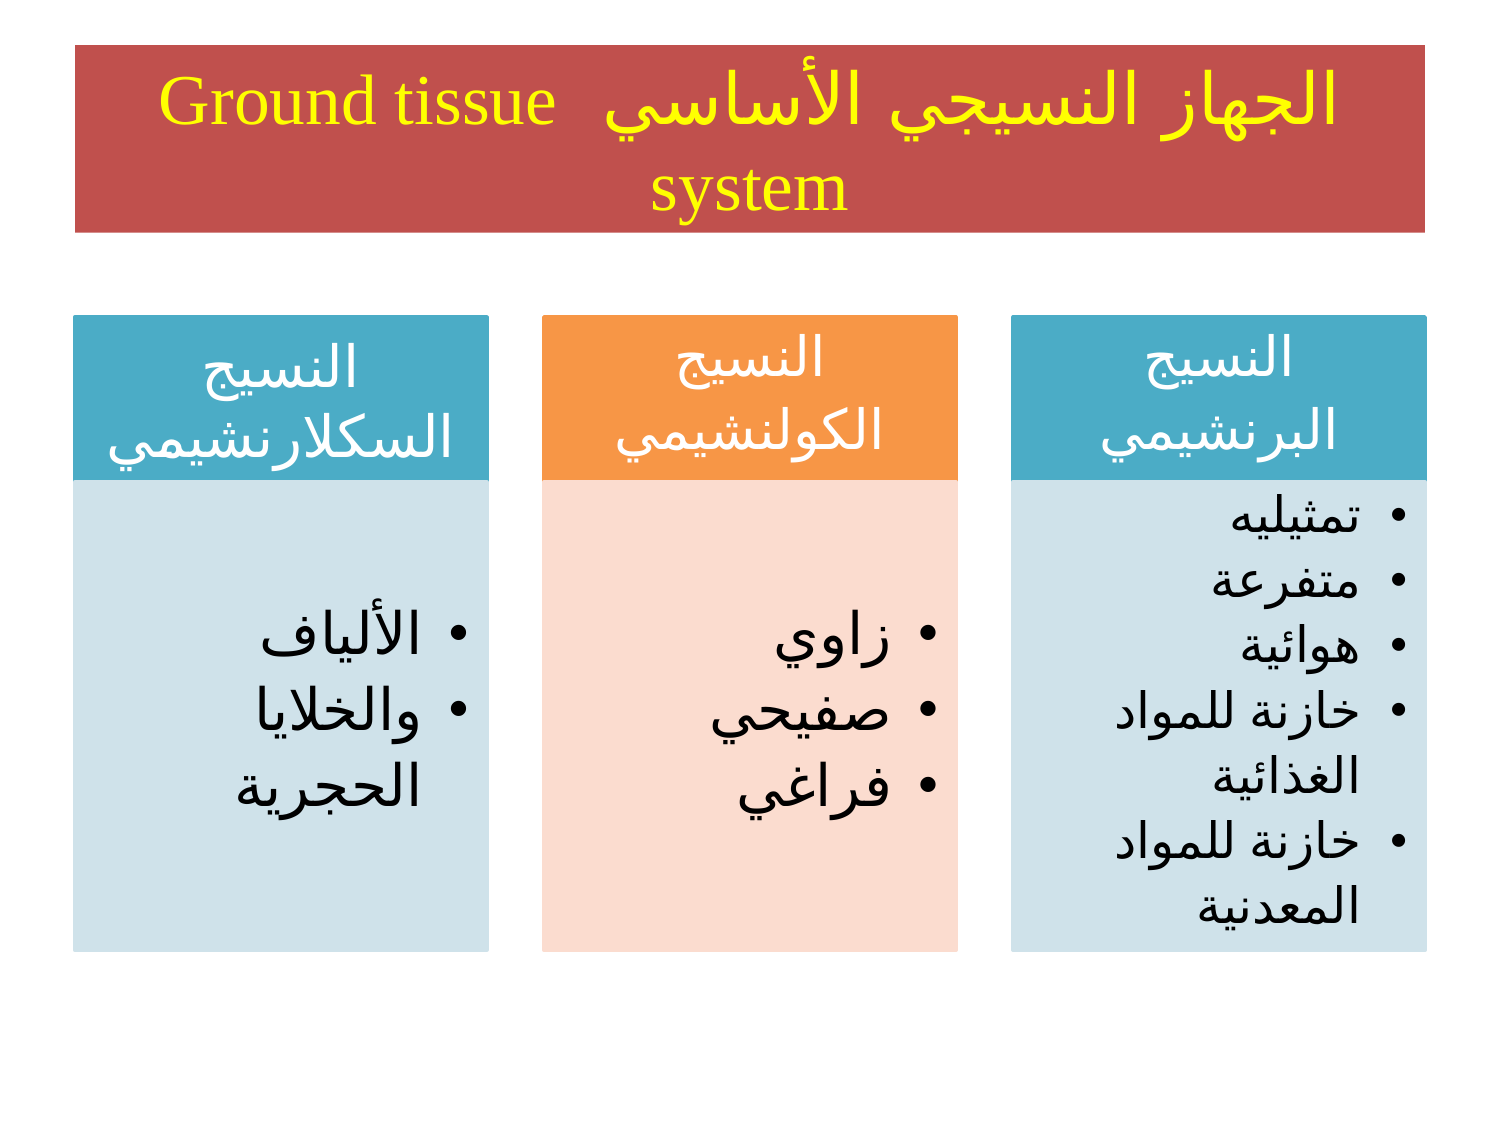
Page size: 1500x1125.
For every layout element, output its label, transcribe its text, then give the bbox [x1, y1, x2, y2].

title الجهاز النسيجي الأساسي Ground tissue system [75, 45, 1425, 233]
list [74, 262, 1426, 1006]
